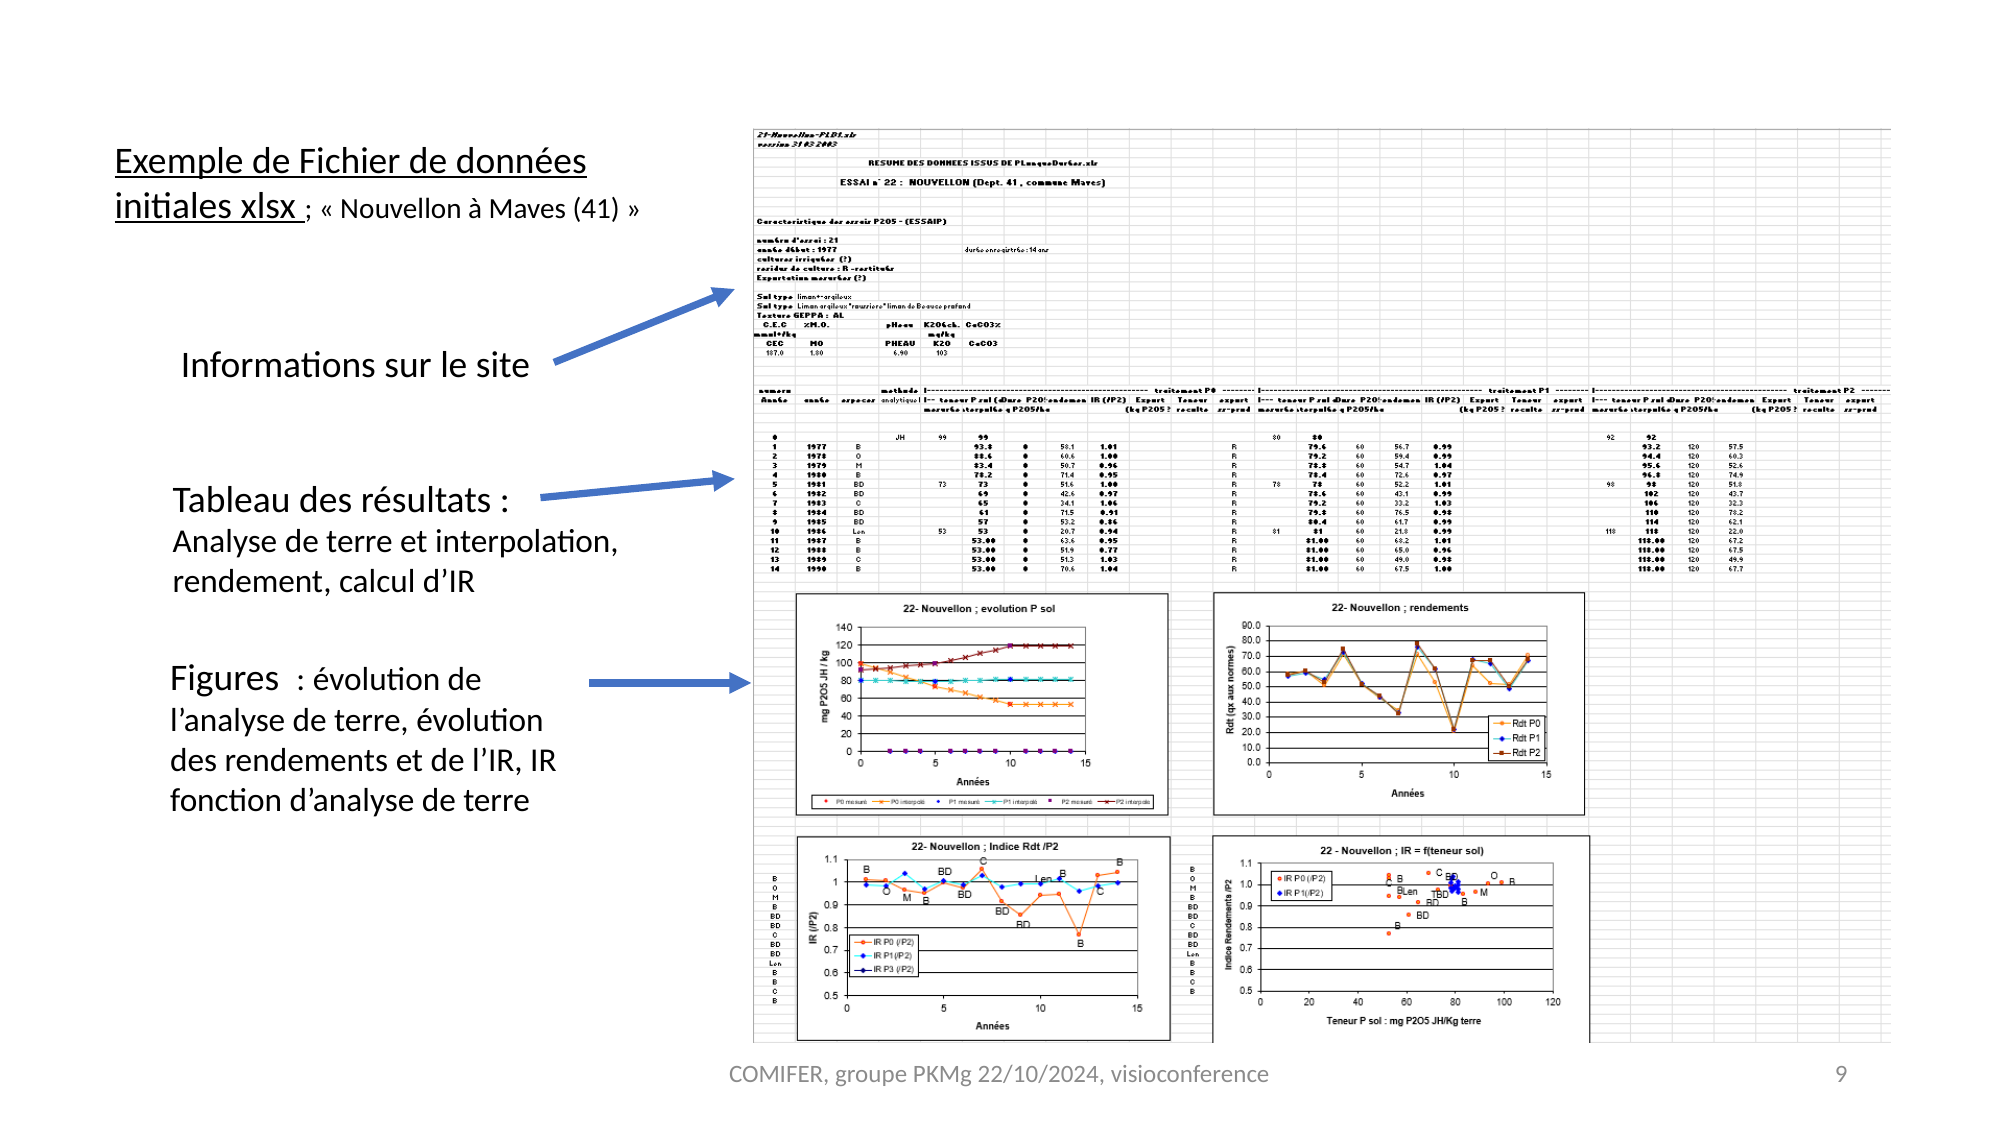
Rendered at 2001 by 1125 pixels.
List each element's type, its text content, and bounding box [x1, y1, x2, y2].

text_box Figures : évolution de l’analyse de terre, évolution des rendements et de l’IR, IR fonction d’analyse de terre [155, 646, 576, 826]
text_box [540, 478, 735, 498]
picture [753, 128, 1891, 1043]
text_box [556, 289, 735, 363]
text_box Exemple de Fichier de données initiales xlsx ; « Nouvellon à Maves (41) » [99, 128, 721, 234]
text_box Tableau des résultats : Analyse de terre et interpolation, rendement, calcul d’IR [157, 467, 706, 607]
slide_number 9 [1412, 1043, 1863, 1103]
footer COMIFER, groupe PKMg 22/10/2024, visioconference [662, 1042, 1338, 1103]
text_box Informations sur le site [166, 332, 554, 393]
